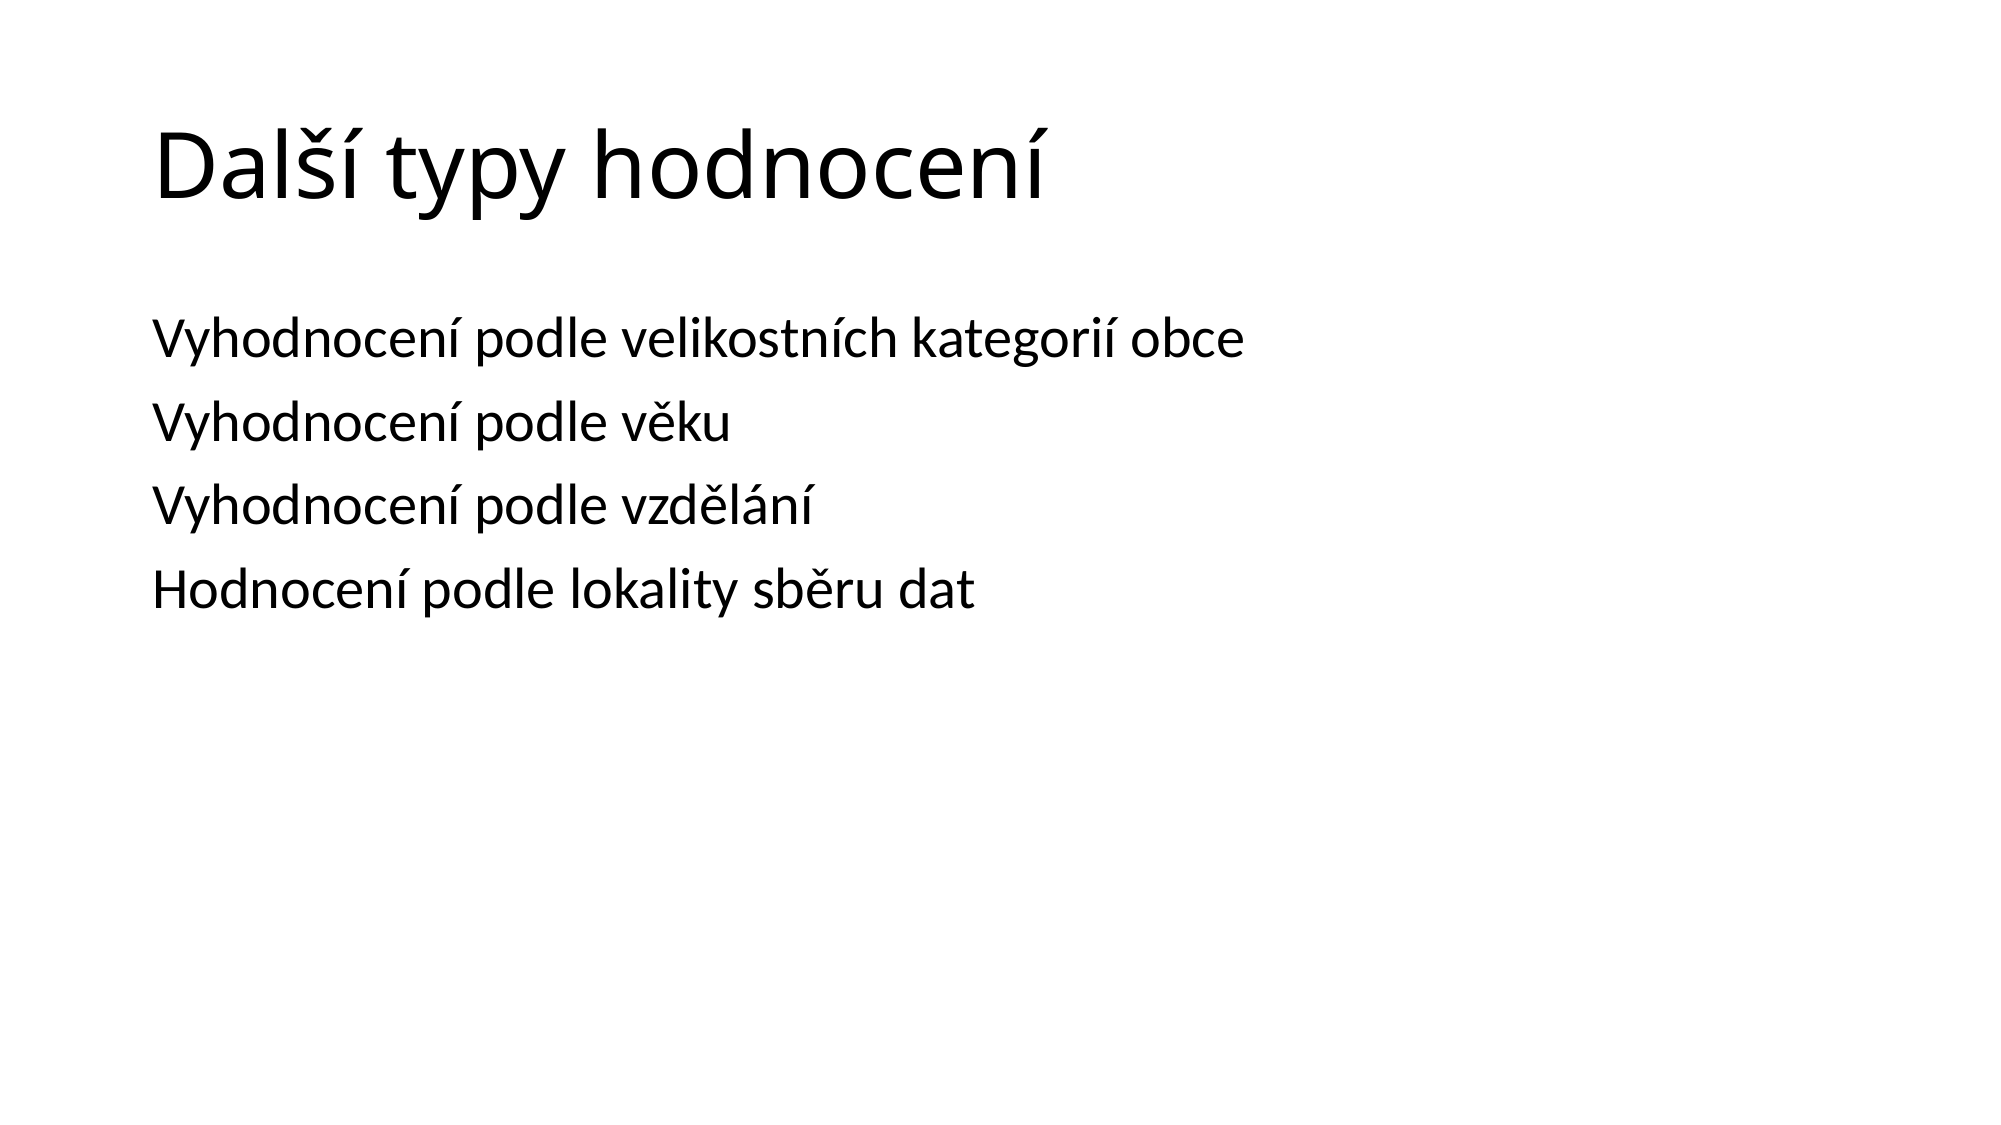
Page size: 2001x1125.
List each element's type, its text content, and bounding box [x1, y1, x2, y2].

title Další typy hodnocení [137, 59, 1863, 278]
list Vyhodnocení podle velikostních kategorií obce Vyhodnocení podle věku Vyhodnocení podle vzdělání Hodnocení podle lokality sběru dat [137, 299, 1863, 1014]
